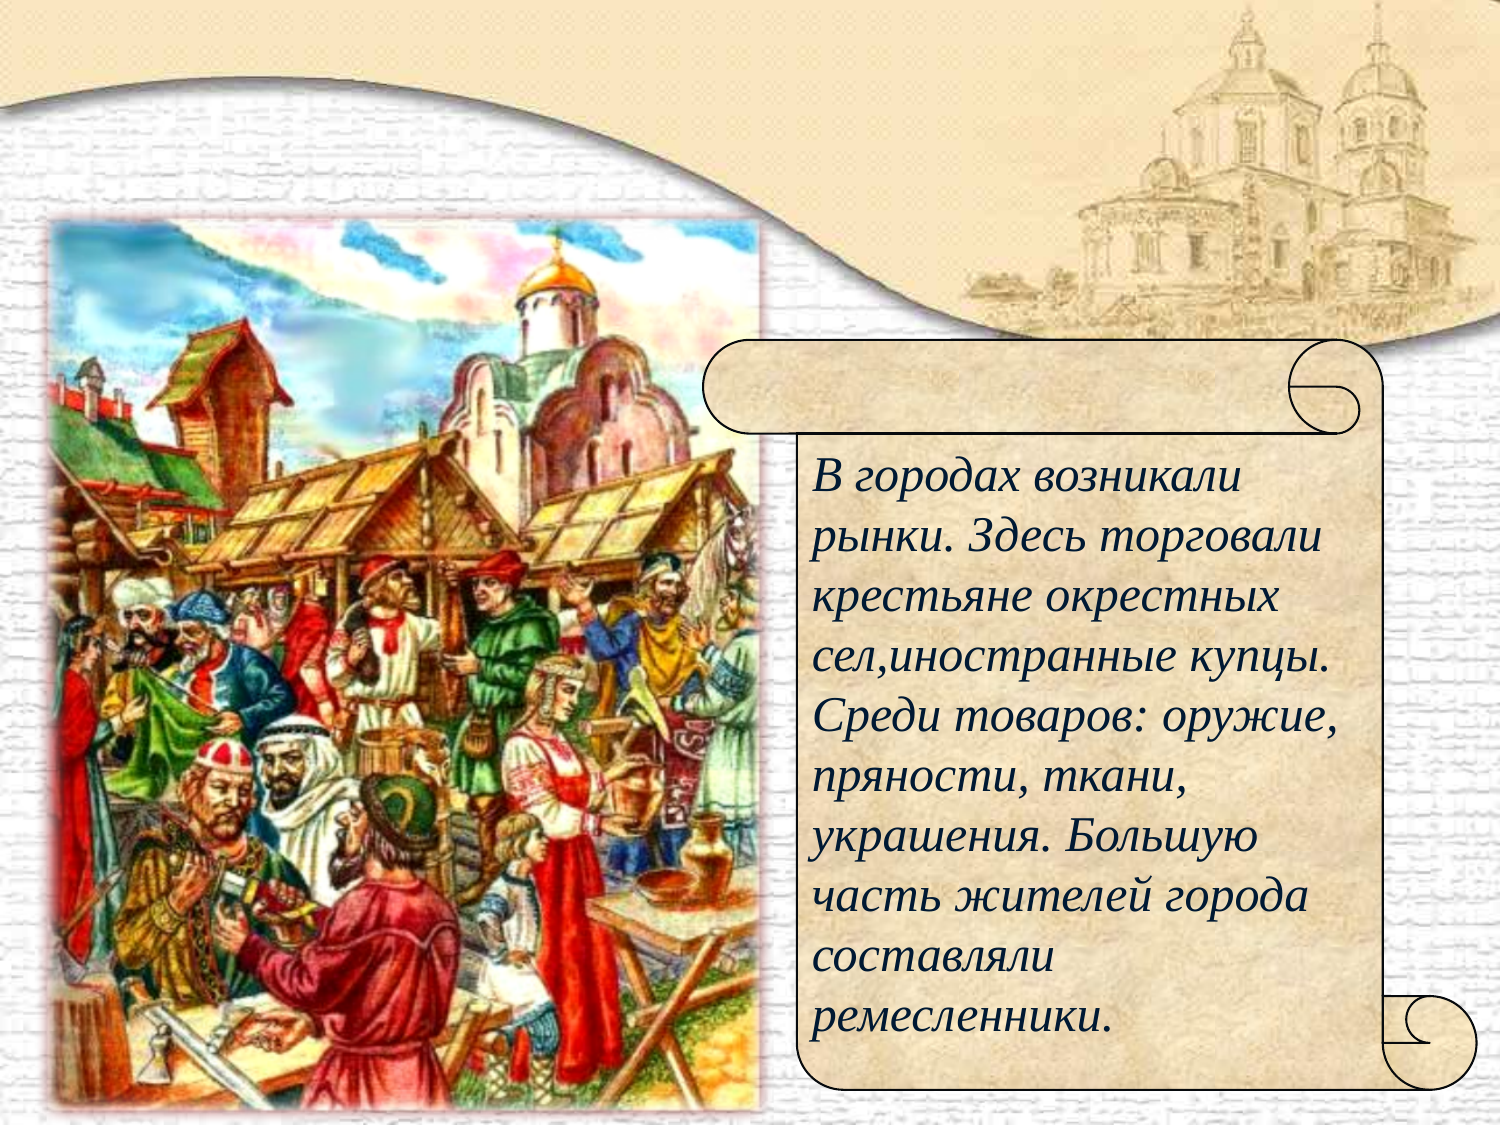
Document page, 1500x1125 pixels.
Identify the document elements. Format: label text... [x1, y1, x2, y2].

text_box В городах возникали рынки. Здесь торговали крестьяне окрестных сел,иностранные купцы. Среди товаров: оружие, пряности, ткани, украшения. Большую часть жителей города составляли ремесленники. [778, 339, 1477, 1090]
picture [0, 0, 1500, 1125]
